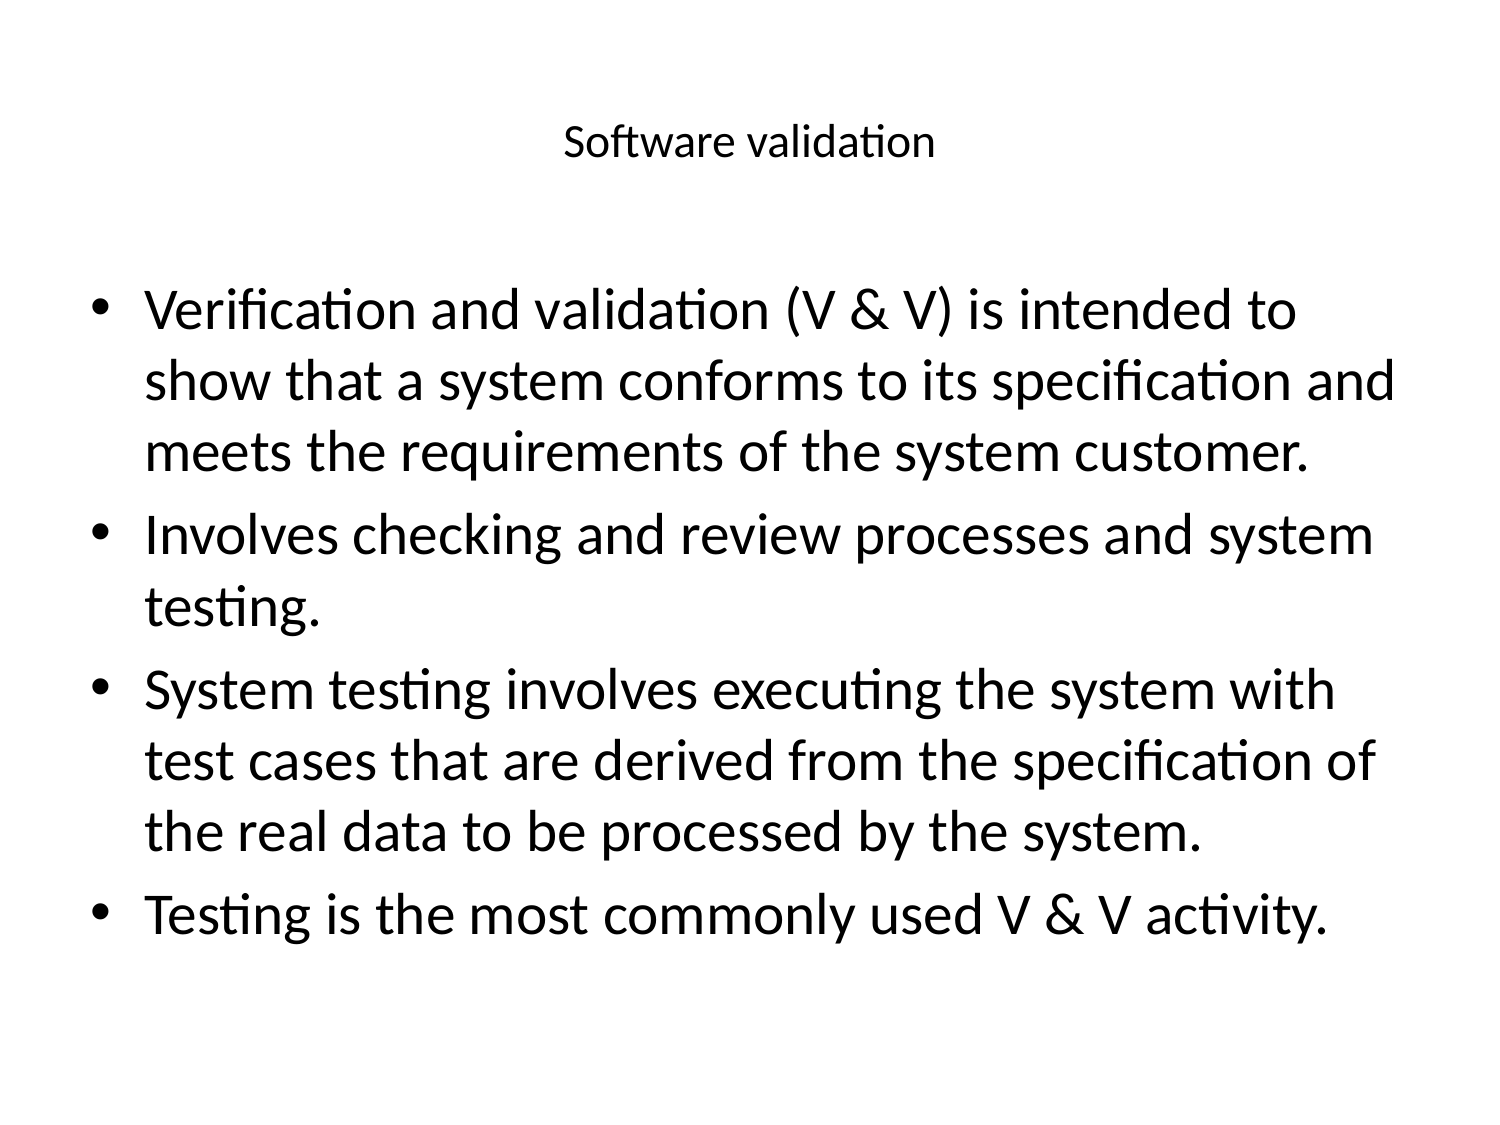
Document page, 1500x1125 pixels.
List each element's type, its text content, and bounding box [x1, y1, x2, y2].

title Software validation [75, 45, 1425, 233]
list Verification and validation (V & V) is intended to show that a system conforms to its specification and meets the requirements of the system customer. Involves checking and review processes and system testing. System testing involves executing the system with test cases that are derived from the specification of the real data to be processed by the system. Testing is the most commonly used V & V activity. [75, 262, 1425, 1025]
